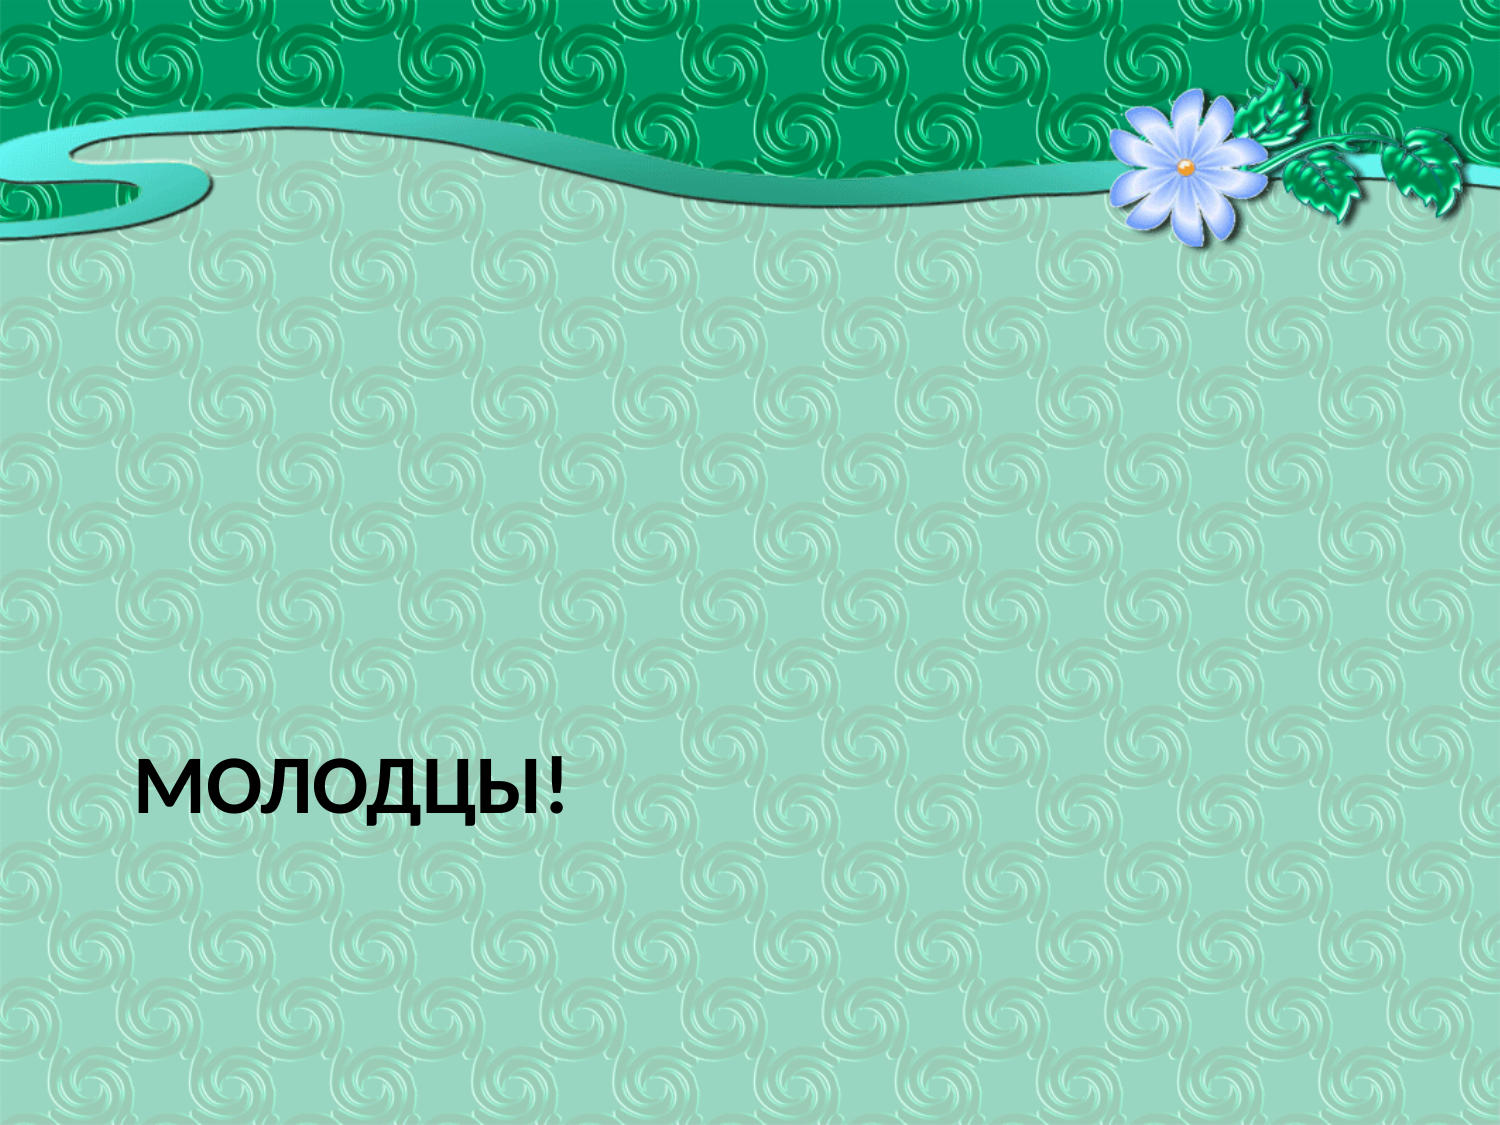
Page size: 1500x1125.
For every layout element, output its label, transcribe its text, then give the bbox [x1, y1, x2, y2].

picture [0, 0, 1500, 1125]
title МОЛОДЦЫ! [118, 722, 1394, 947]
